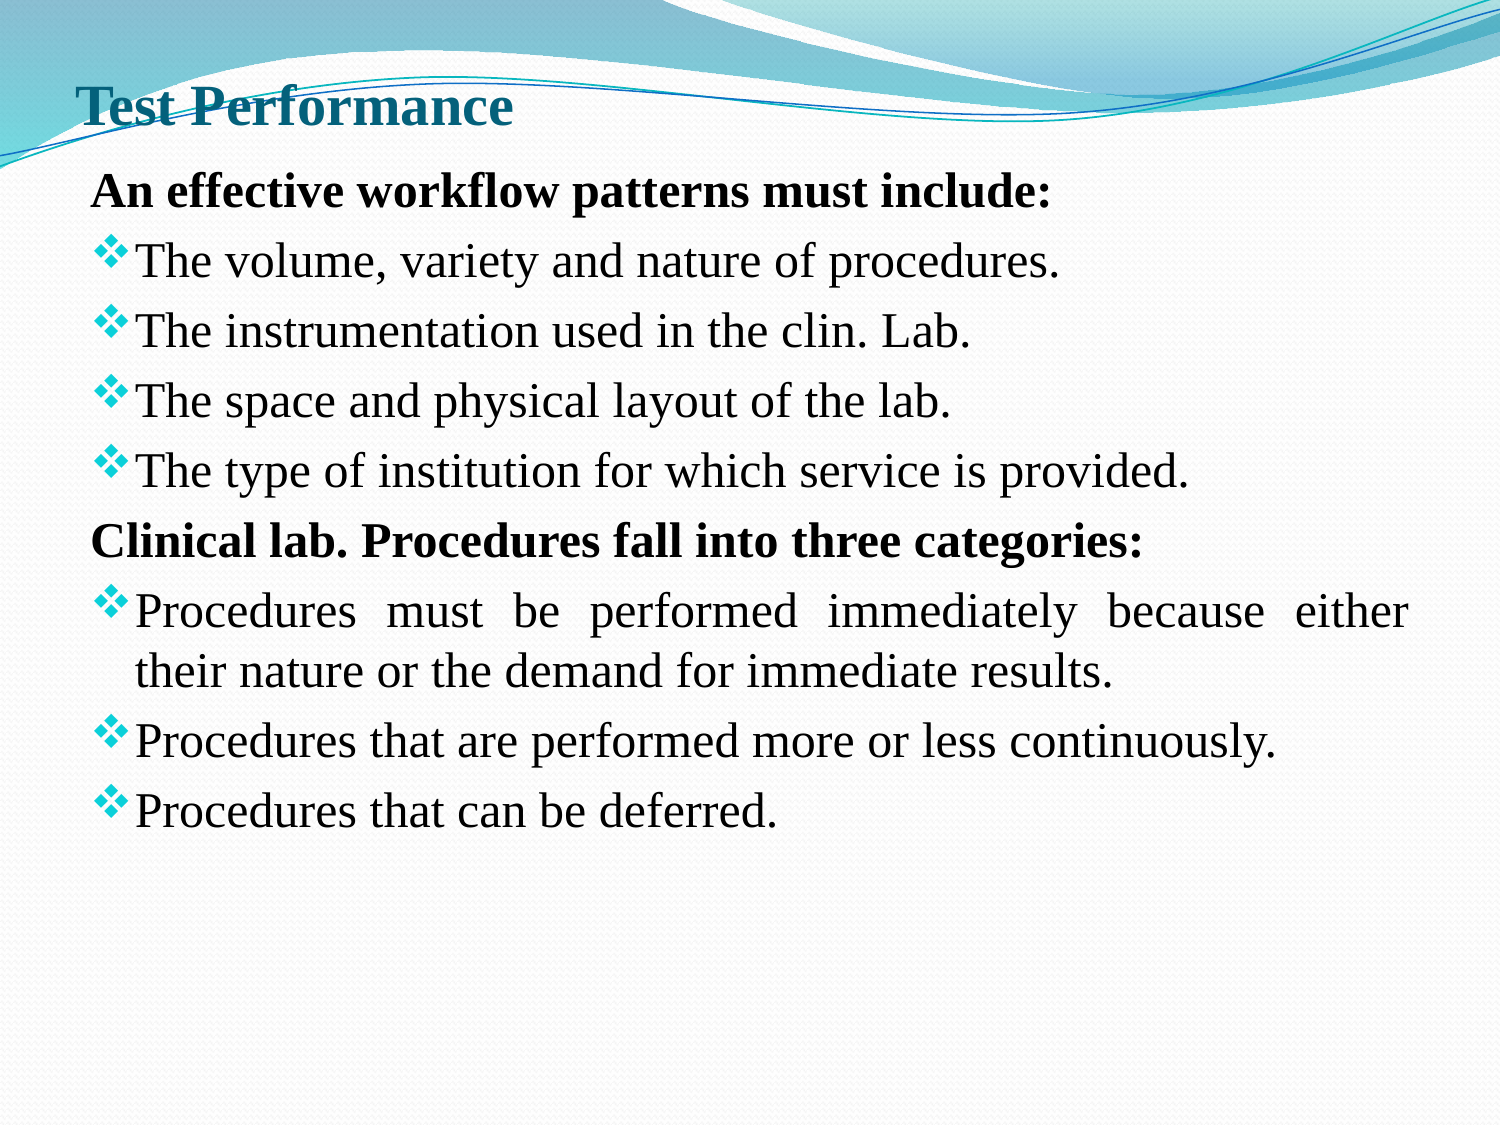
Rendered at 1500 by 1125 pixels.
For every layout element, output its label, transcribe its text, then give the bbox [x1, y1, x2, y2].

title Test Performance [74, 49, 626, 138]
list An effective workflow patterns must include: The volume, variety and nature of procedures. The instrumentation used in the clin. Lab. The space and physical layout of the lab. The type of institution for which service is provided. Clinical lab. Procedures fall into three categories: Procedures must be performed immediately because either their nature or the demand for immediate results. Procedures that are performed more or less continuously. Procedures that can be deferred. [74, 149, 1426, 1033]
